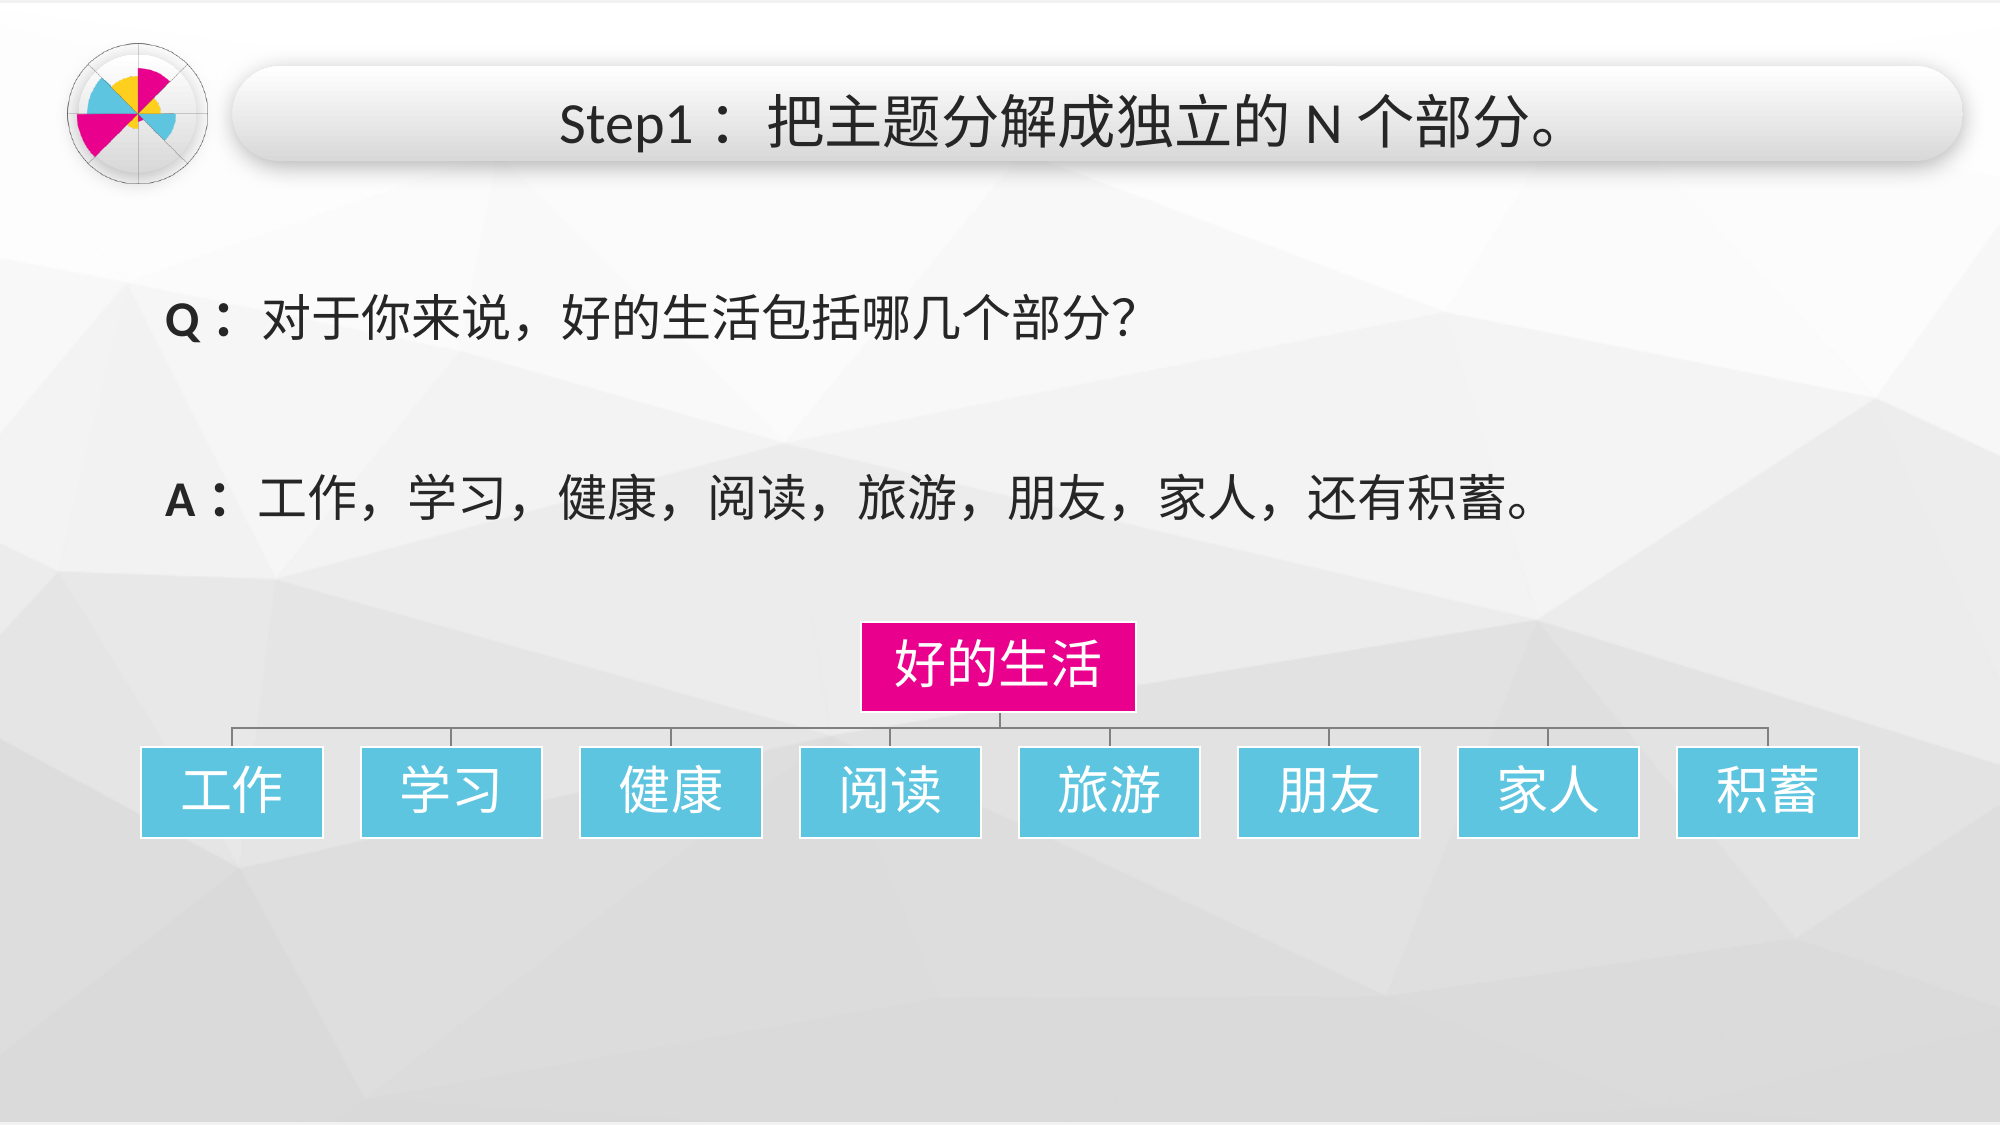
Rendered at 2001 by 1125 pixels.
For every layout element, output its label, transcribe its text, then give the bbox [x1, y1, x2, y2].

text_box Q：对于你来说，好的生活包括哪几个部分？ A：工作，学习，健康，阅读，旅游，朋友，家人，还有积蓄。 [150, 248, 1857, 534]
text_box 好的生活 [860, 621, 1137, 709]
text_box 工作 [140, 746, 324, 839]
text_box [231, 65, 1964, 163]
text_box 阅读 [799, 748, 982, 839]
text_box 积蓄 [1676, 746, 1860, 839]
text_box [67, 43, 208, 184]
text_box 学习 [360, 748, 543, 839]
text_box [231, 709, 1768, 748]
picture [0, 3, 2000, 1122]
text_box 朋友 [1237, 748, 1421, 839]
text_box 旅游 [1018, 748, 1201, 839]
text_box Step1：把主题分解成独立的N个部分。 [544, 77, 1605, 163]
text_box 家人 [1457, 748, 1640, 839]
text_box 健康 [579, 748, 763, 839]
